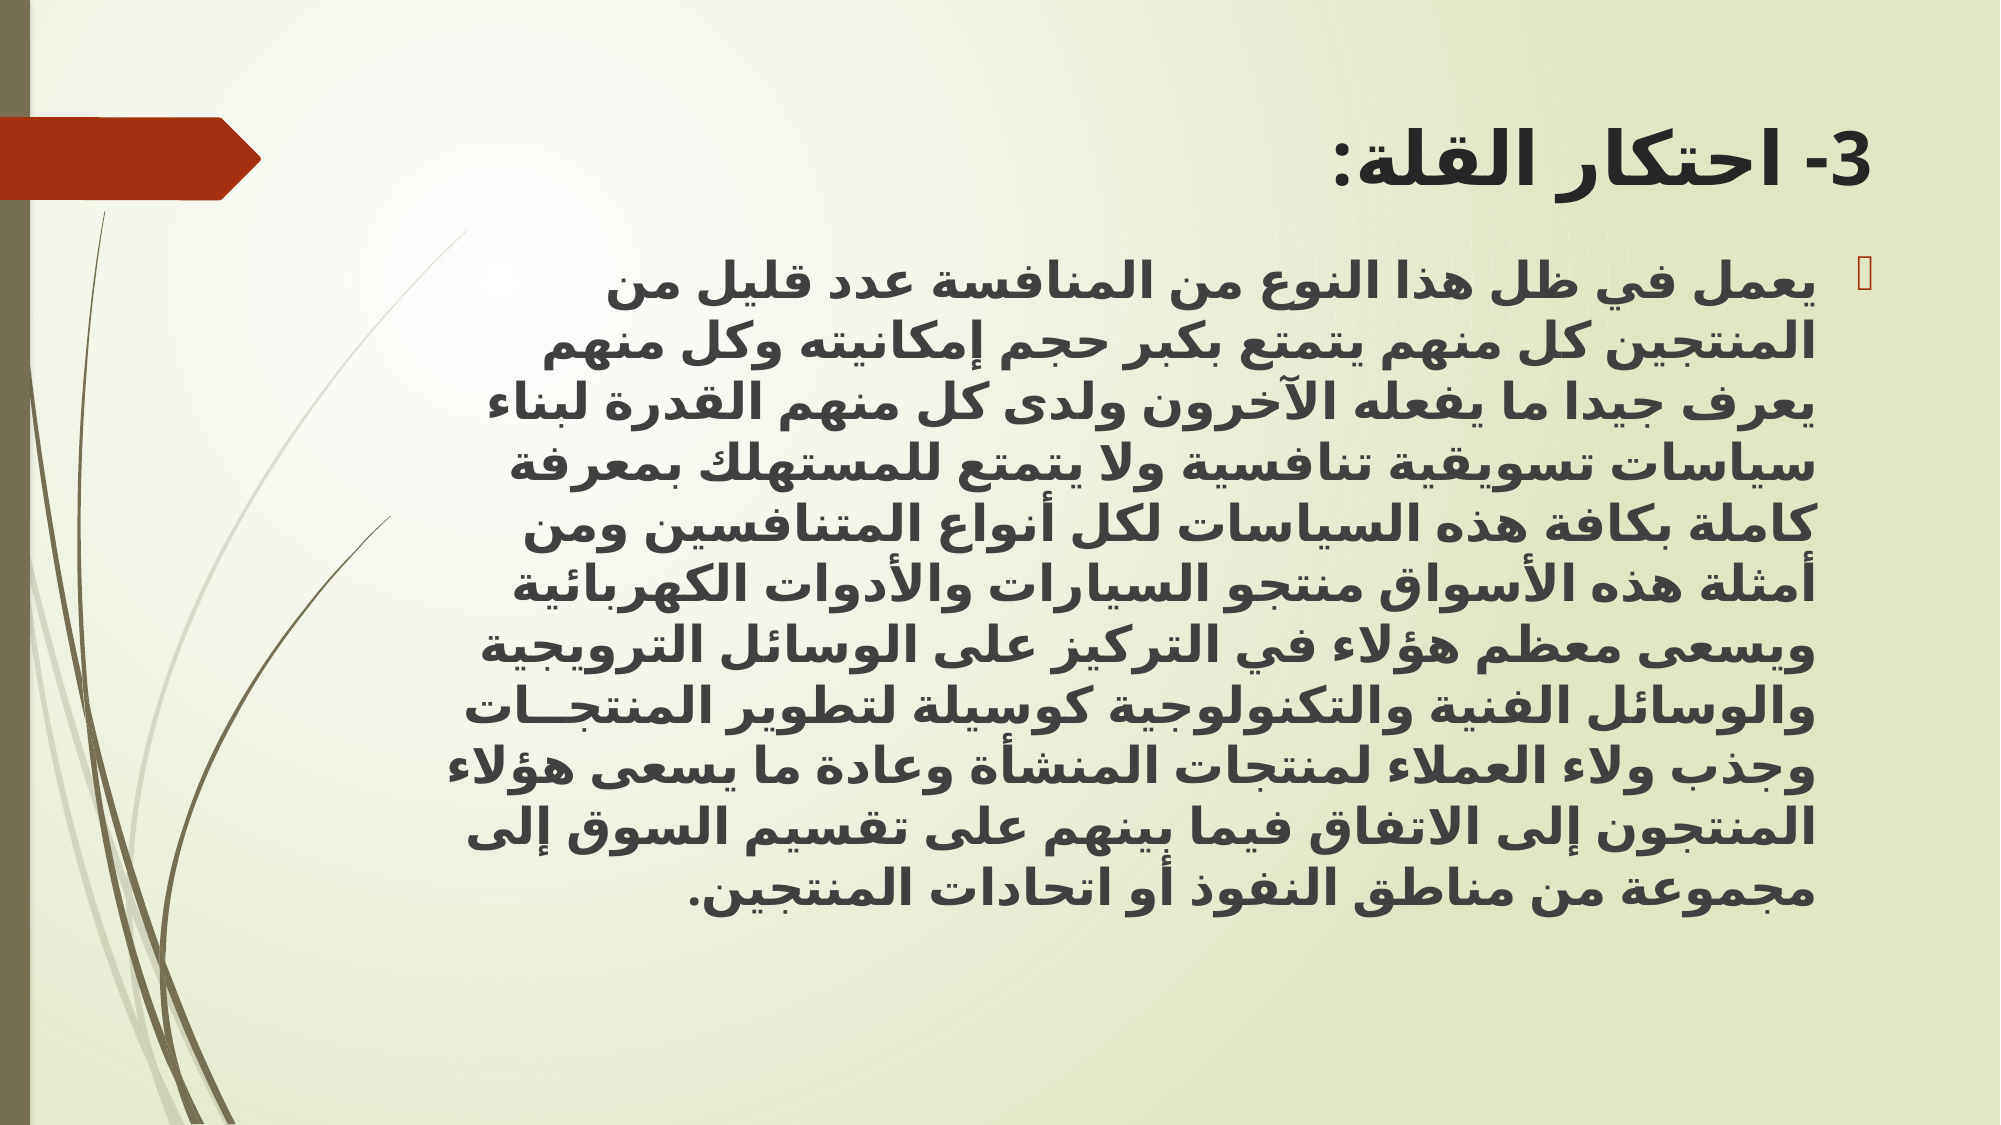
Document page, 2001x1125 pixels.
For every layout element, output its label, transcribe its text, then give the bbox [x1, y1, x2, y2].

title 3- احتكار القلة: [425, 102, 1888, 239]
list يعمل في ظل هذا النوع من المنافسة عدد قليل من المنتجين كل منهم يتمتع بكبر حجم إمكانيته وكل منهم يعرف جيدا ما يفعله الآخرون ولدى كل منهم القدرة لبناء سياسات تسويقية تنافسية ولا يتمتع للمستهلك بمعرفة كاملة بكافة هذه السياسات لكل أنواع المتنافسين ومن أمثلة هذه الأسواق منتجو السيارات والأدوات الكهربائية ويسعى معظم هؤلاء في التركيز على الوسائل الترويجية والوسائل الفنية والتكنولوجية كوسيلة لتطوير المنتجــات وجذب ولاء العملاء لمنتجات المنشأة وعادة ما يسعى هؤلاء المنتجون إلى الاتفاق فيما بينهم على تقسيم السوق إلى مجموعة من مناطق النفوذ أو اتحادات المنتجين. [424, 239, 1888, 970]
